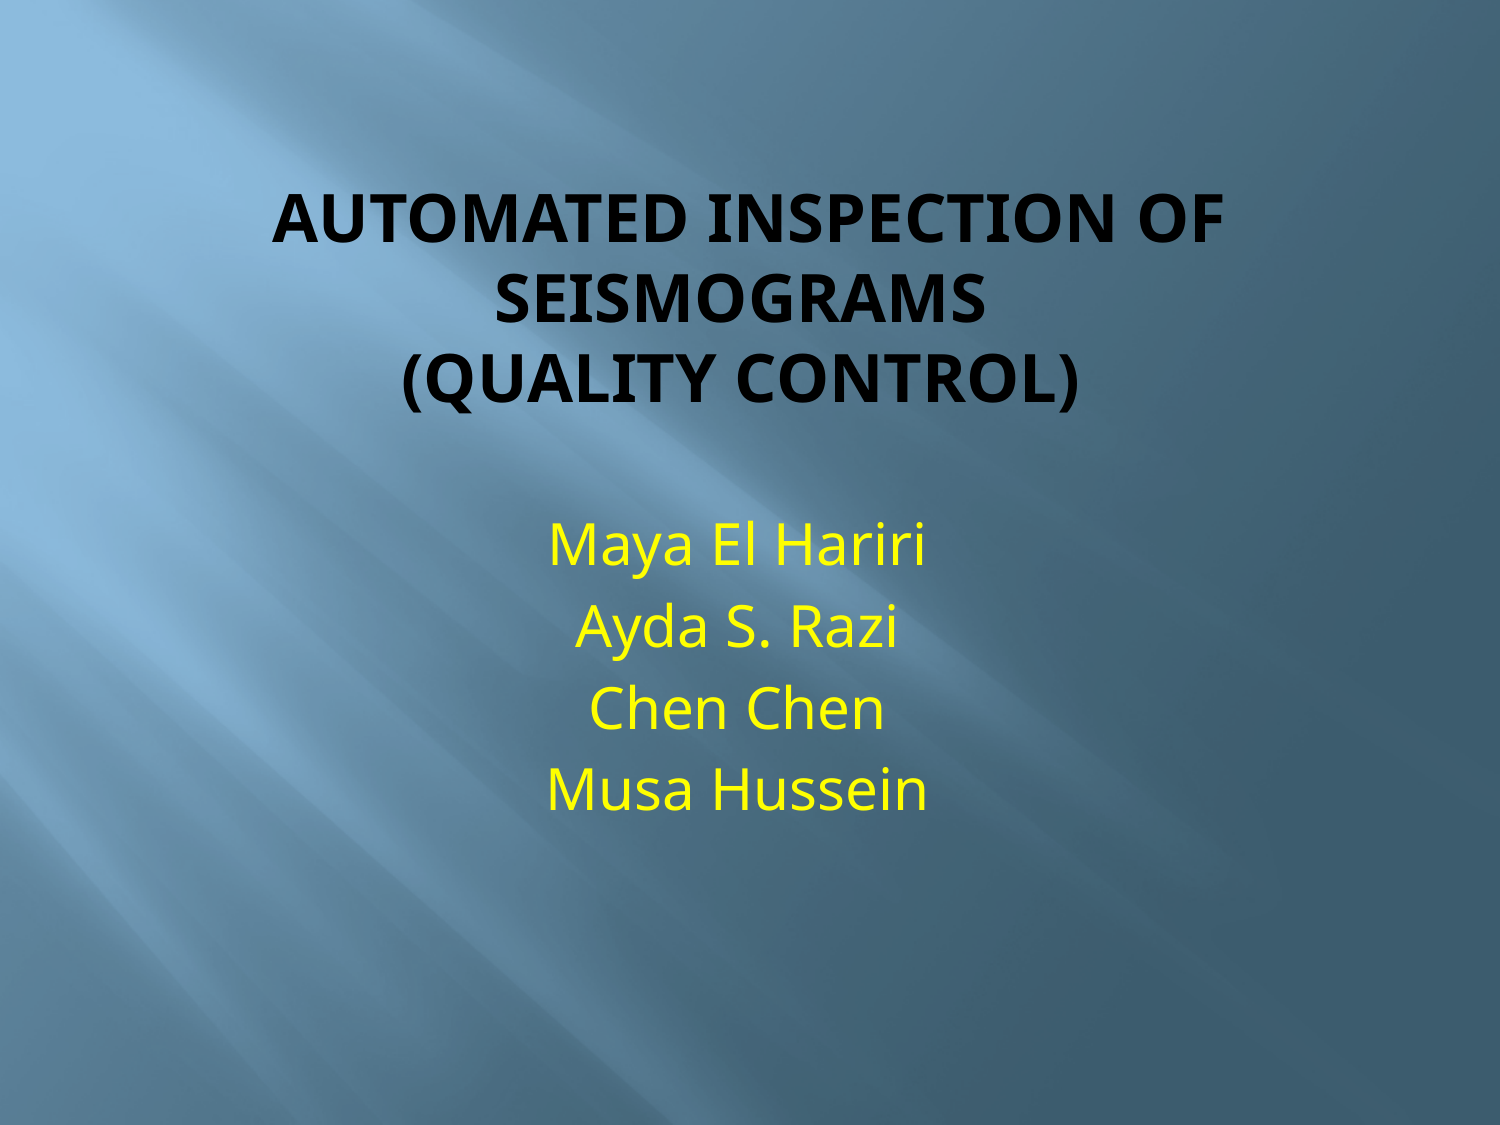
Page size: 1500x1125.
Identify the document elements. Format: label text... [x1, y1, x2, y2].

subtitle Maya El Hariri Ayda S. Razi Chen Chen Musa Hussein [212, 500, 1263, 900]
title Automated INSPECTION OF Seismograms (Quality Control) [112, 174, 1388, 417]
